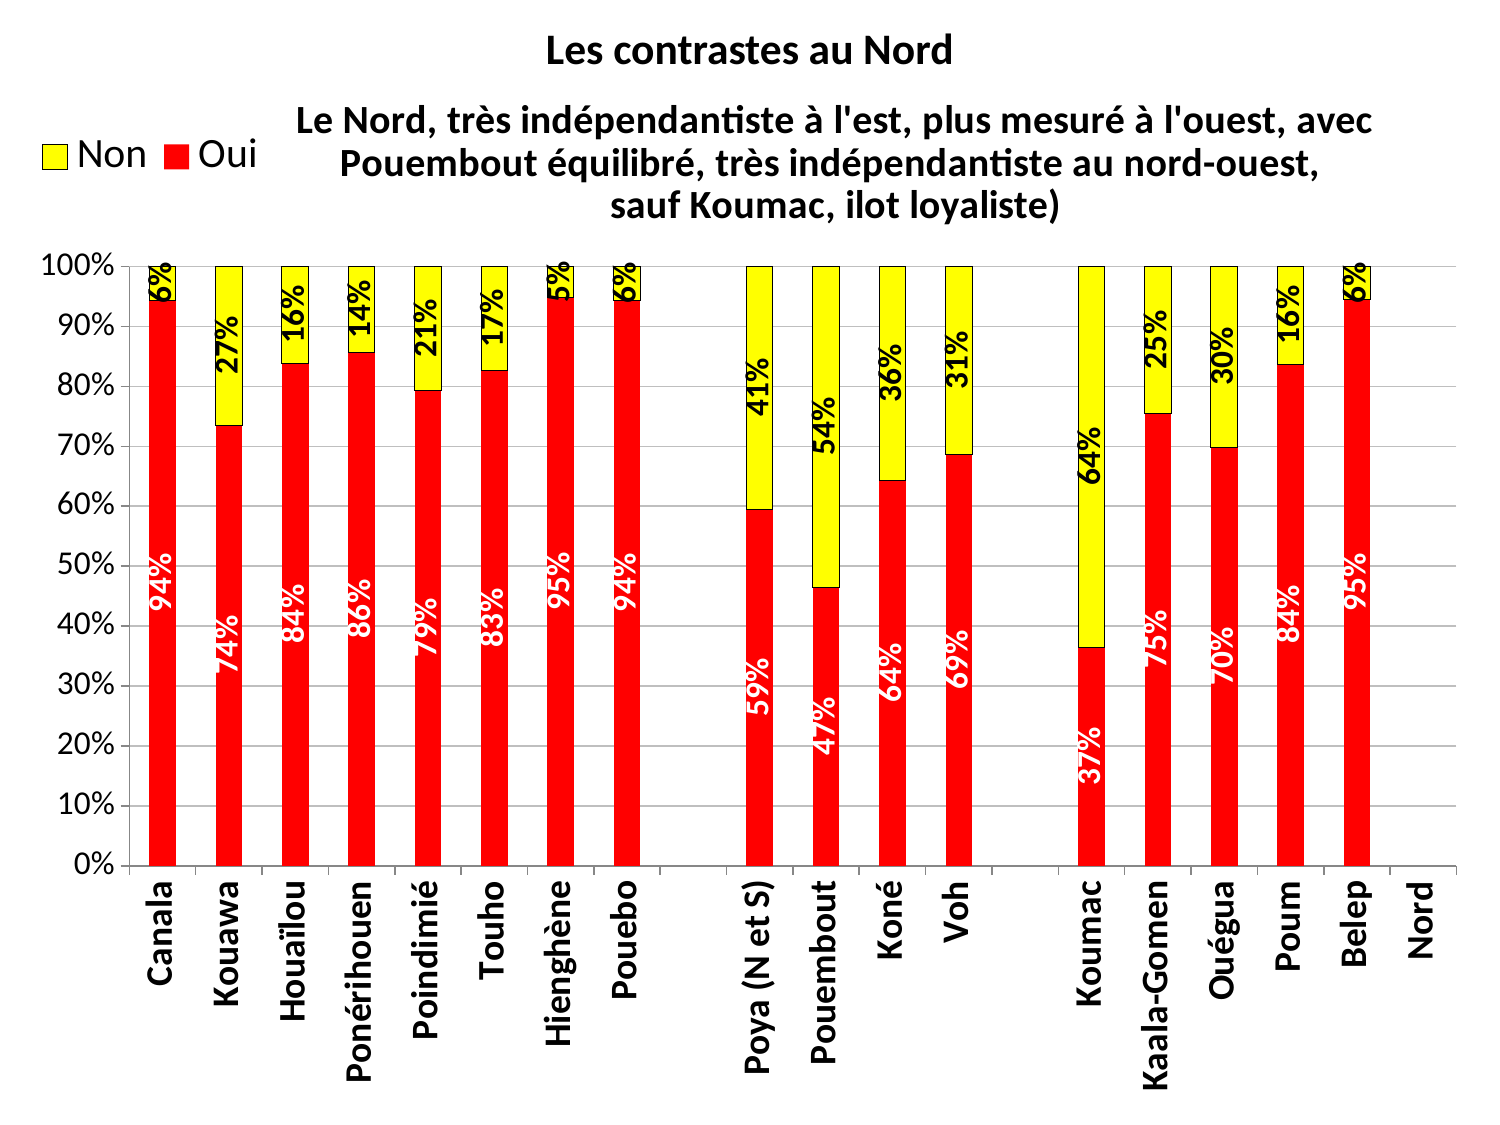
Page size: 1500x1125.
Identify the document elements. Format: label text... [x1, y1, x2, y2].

chart [21, 90, 1459, 1106]
title Les contrastes au Nord [75, 13, 1425, 81]
